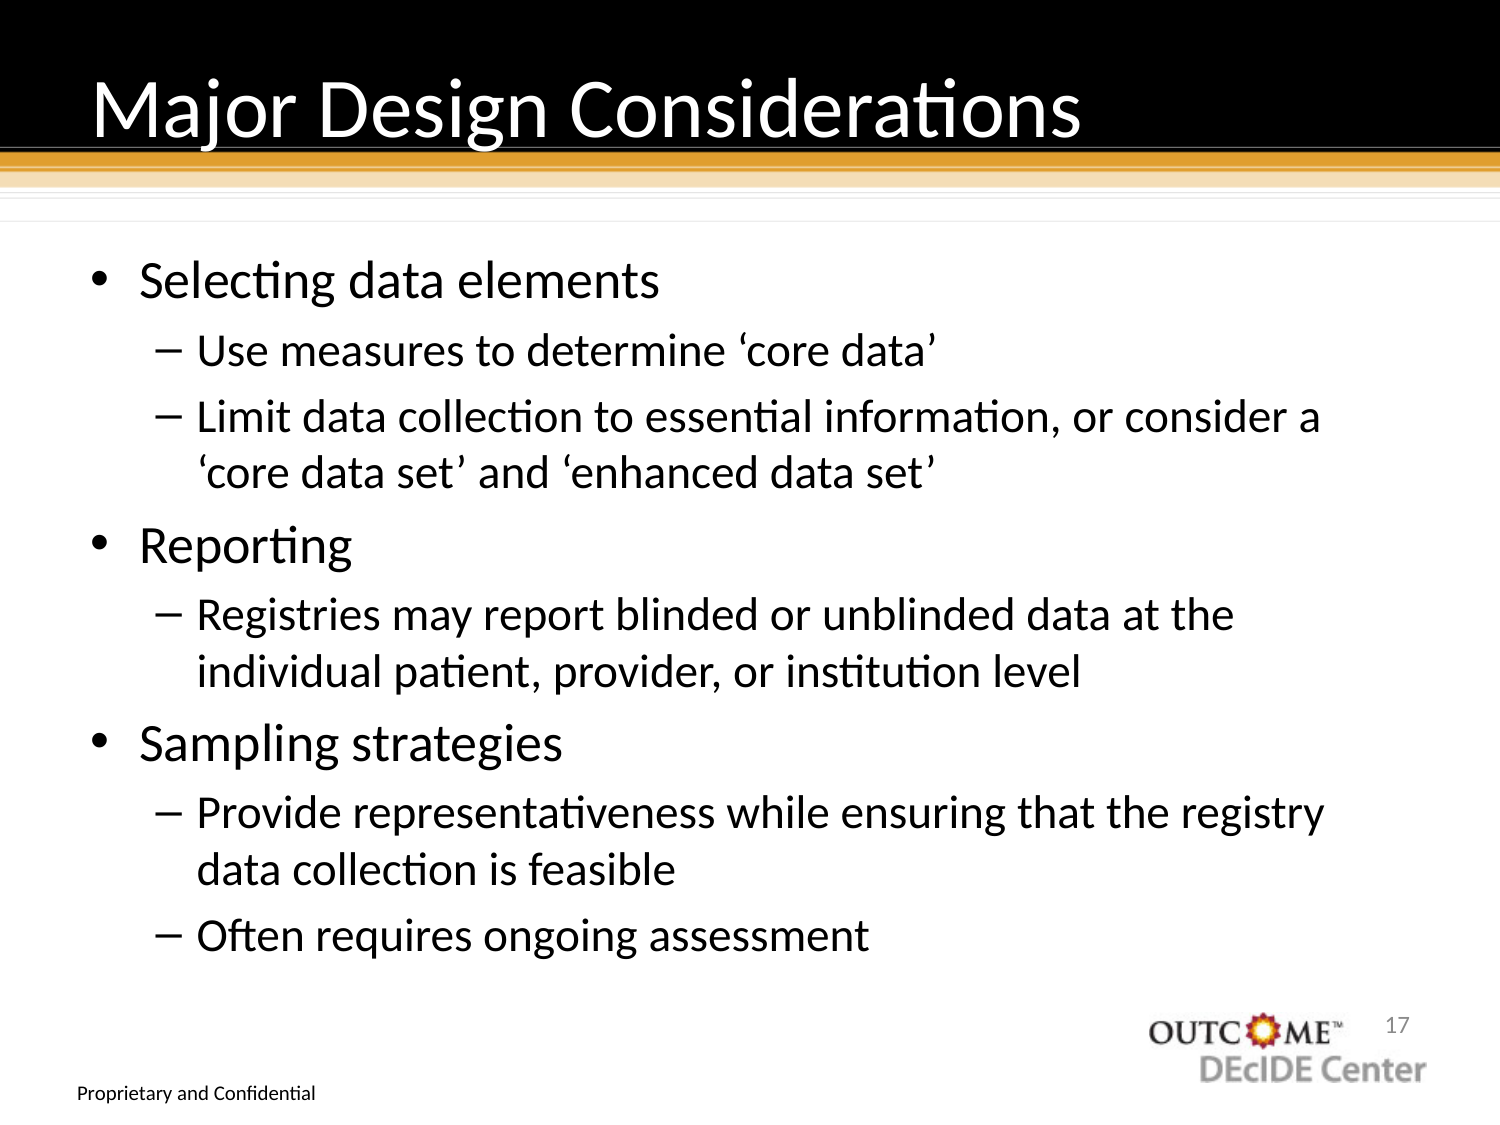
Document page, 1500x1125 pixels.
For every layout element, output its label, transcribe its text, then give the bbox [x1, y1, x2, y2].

picture [0, 0, 1500, 223]
list Selecting data elements Use measures to determine ‘core data’ Limit data collection to essential information, or consider a ‘core data set’ and ‘enhanced data set’ Reporting Registries may report blinded or unblinded data at the individual patient, provider, or institution level Sampling strategies Provide representativeness while ensuring that the registry data collection is feasible Often requires ongoing assessment [75, 237, 1425, 975]
picture [1149, 1012, 1427, 1083]
title Major Design Considerations [75, 45, 1425, 163]
slide_number 16 [1074, 999, 1425, 1048]
